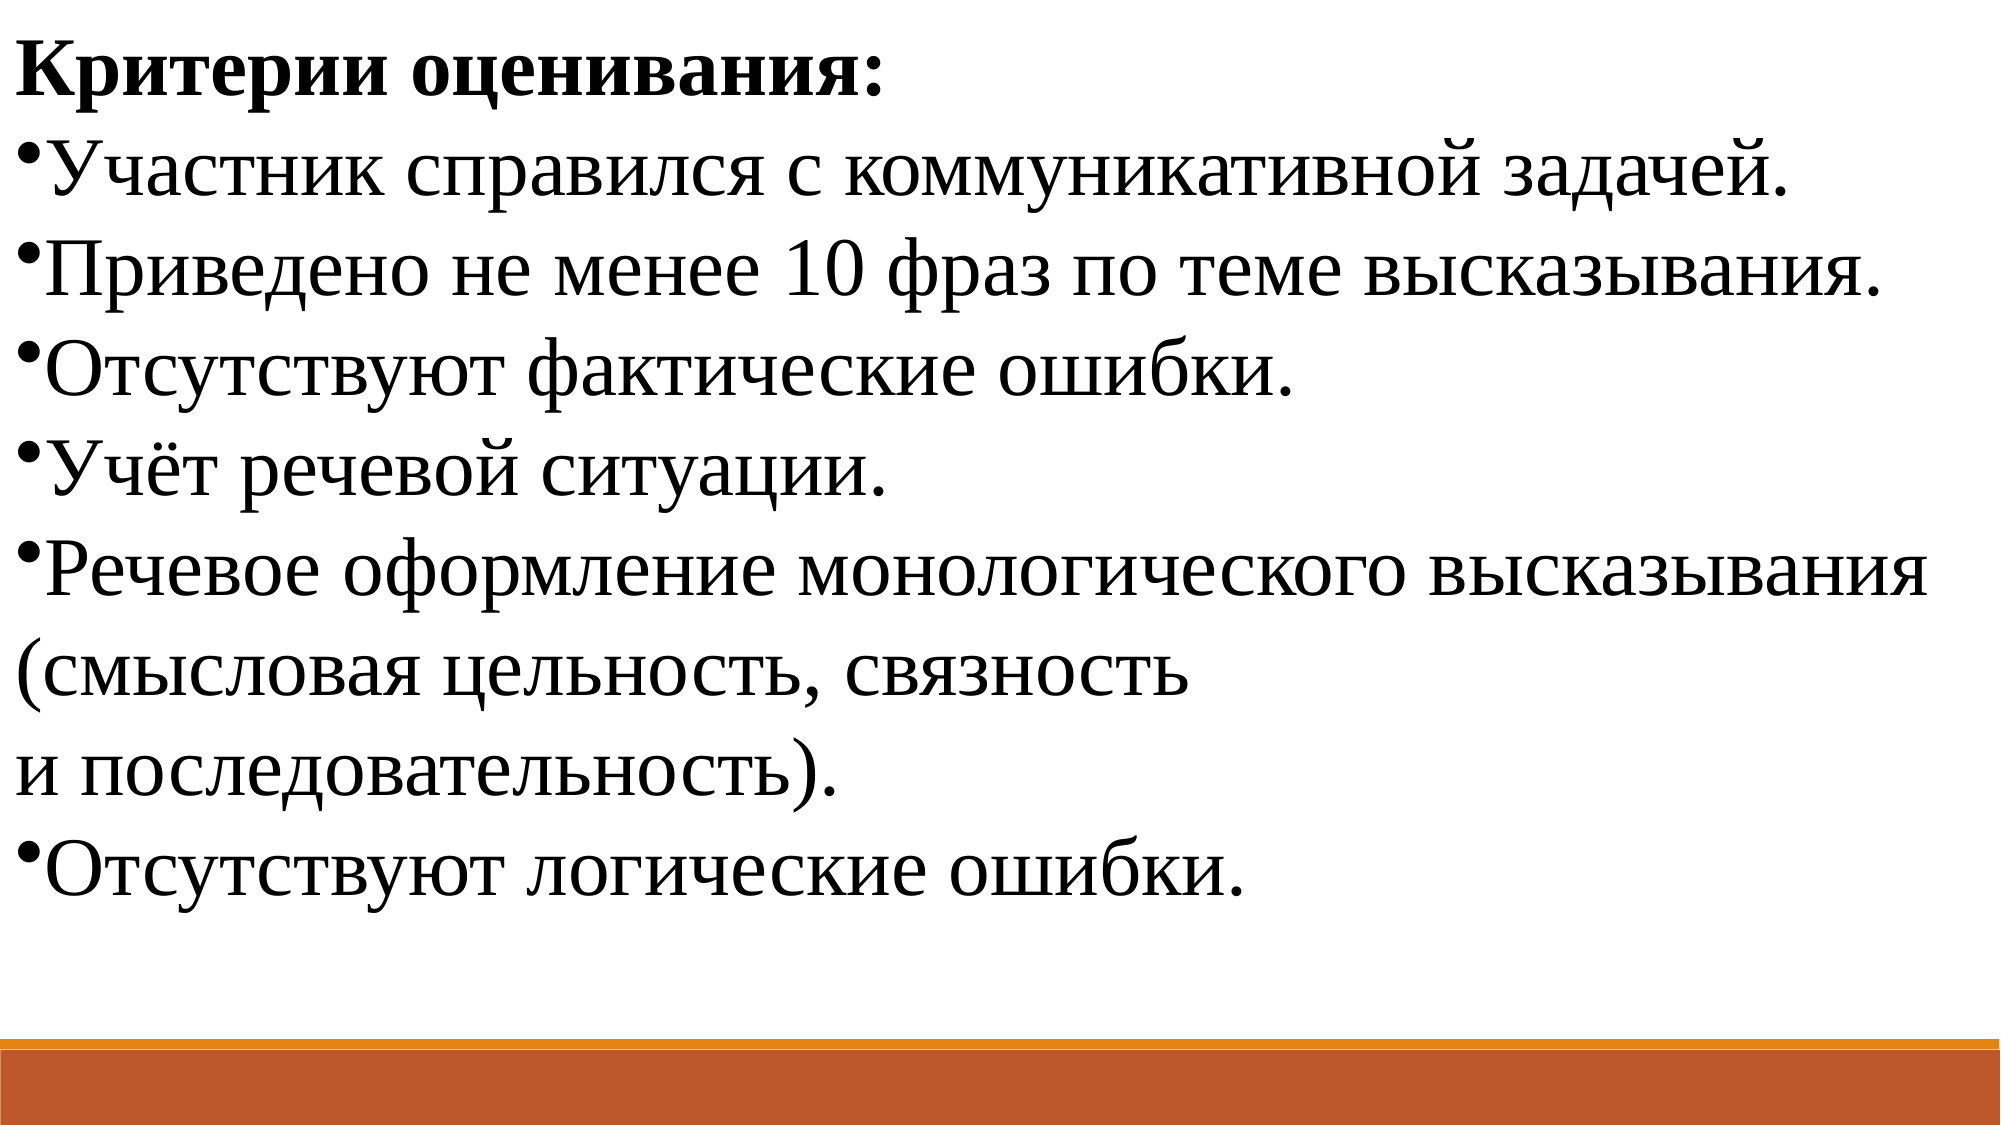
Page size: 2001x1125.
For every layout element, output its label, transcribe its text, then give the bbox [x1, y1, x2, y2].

text_box Критерии оценивания: Участник справился с коммуникативной задачей. Приведено не менее 10 фраз по теме высказывания. Отсутствуют фактические ошибки. Учёт речевой ситуации. Речевое оформление монологического высказывания (смысловая цельность, связность и последовательность). Отсутствуют логические ошибки. [0, 4, 2000, 965]
